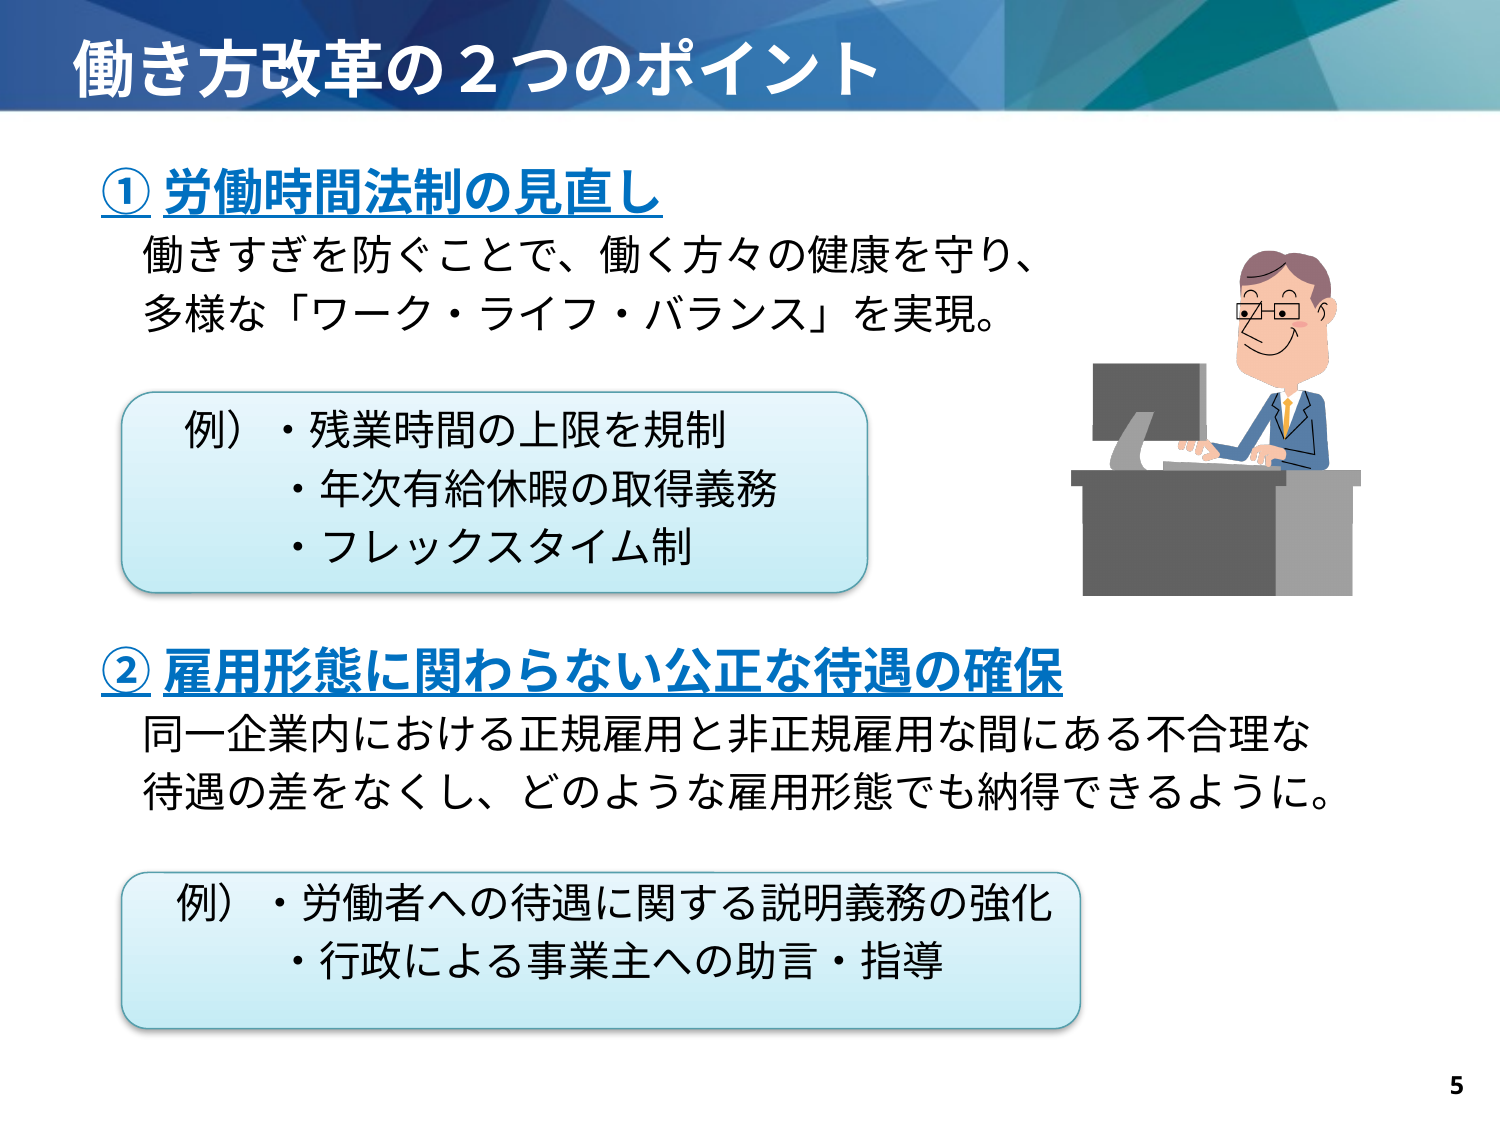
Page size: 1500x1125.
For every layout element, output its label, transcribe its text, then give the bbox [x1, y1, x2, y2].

picture [0, 0, 1500, 1125]
list ①労働時間法制の見直し 働きすぎを防ぐことで、働く方々の健康を守り、 多様な「ワーク・ライフ・バランス」を実現。 例）・残業時間の上限を規制 ・年次有給休暇の取得義務 ・フレックスタイム制 ②雇用形態に関わらない公正な待遇の確保 同一企業内における正規雇用と非正規雇用な間にある不合理な 待遇の差をなくし、どのような雇用形態でも納得できるように。 例）・労働者への待遇に関する説明義務の強化 ・行政による事業主への助言・指導 [86, 153, 1470, 1061]
title 働き方改革の２つのポイント [57, 22, 1441, 90]
